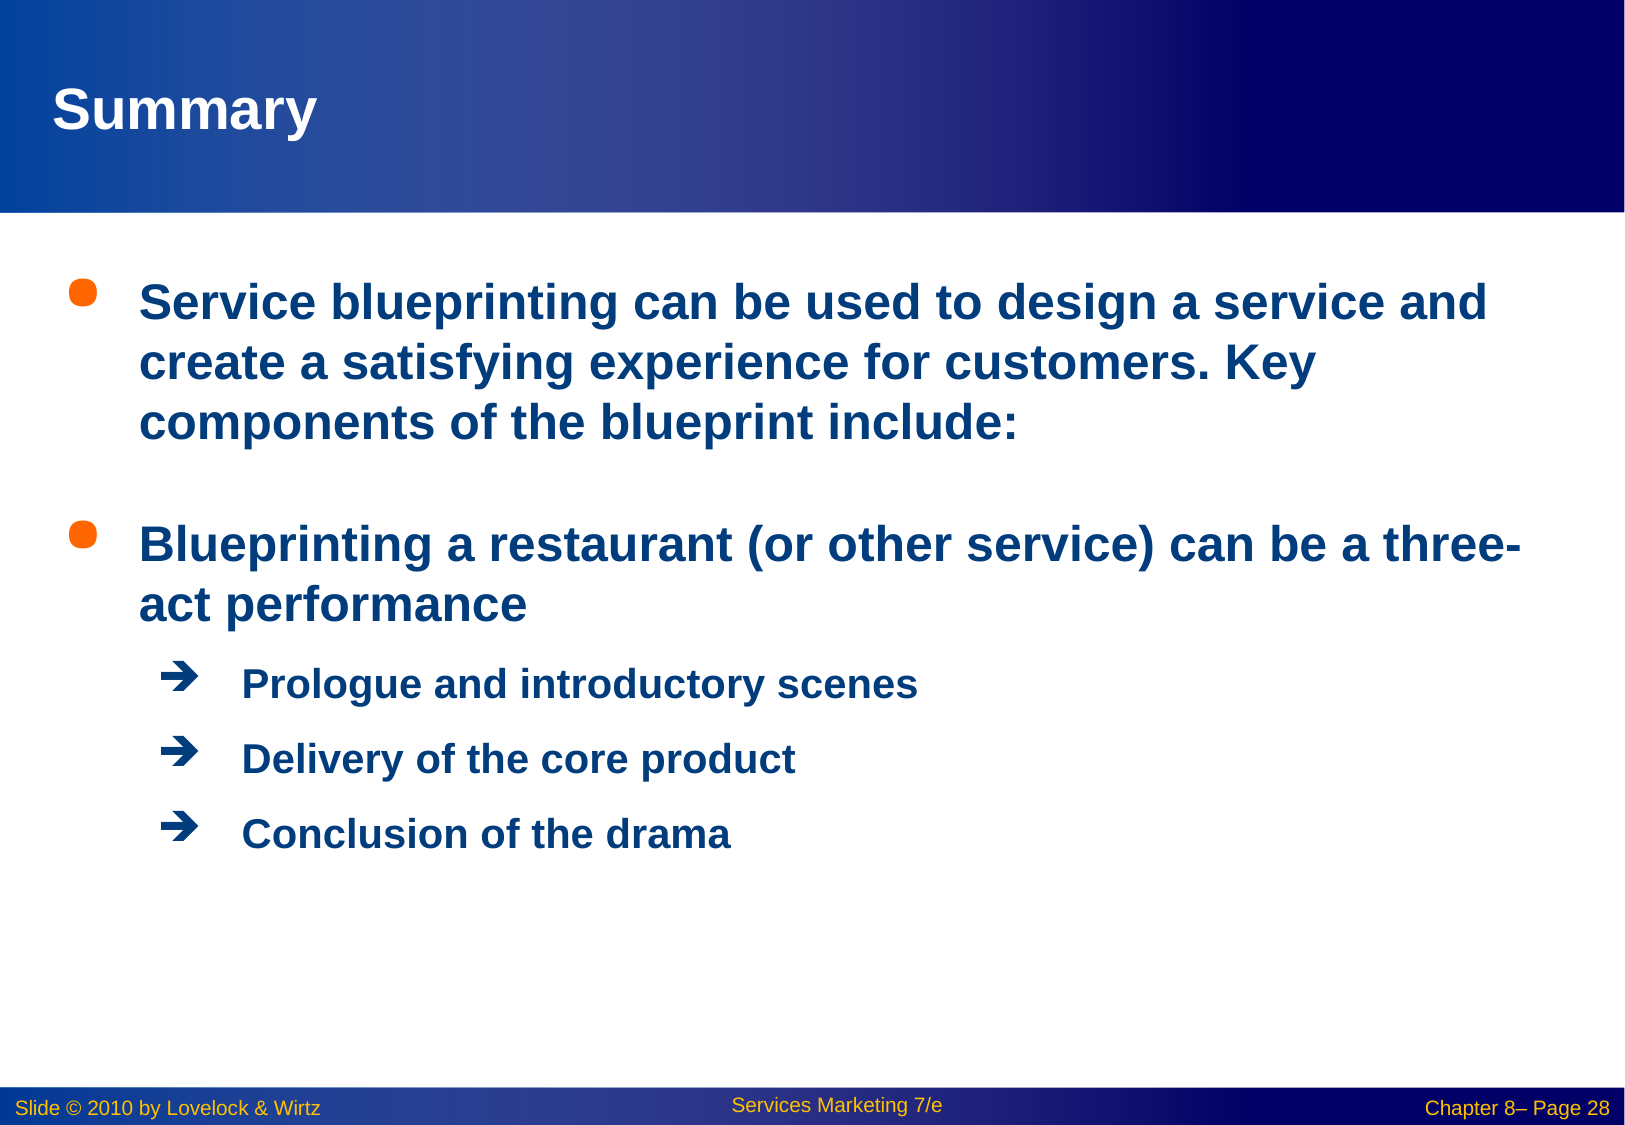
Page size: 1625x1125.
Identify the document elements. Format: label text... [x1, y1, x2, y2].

list Service blueprinting can be used to design a service and create a satisfying experience for customers. Key components of the blueprint include: Blueprinting a restaurant (or other service) can be a three-act performance Prologue and introductory scenes Delivery of the core product Conclusion of the drama [49, 261, 1588, 1051]
title Summary [36, 37, 1088, 176]
